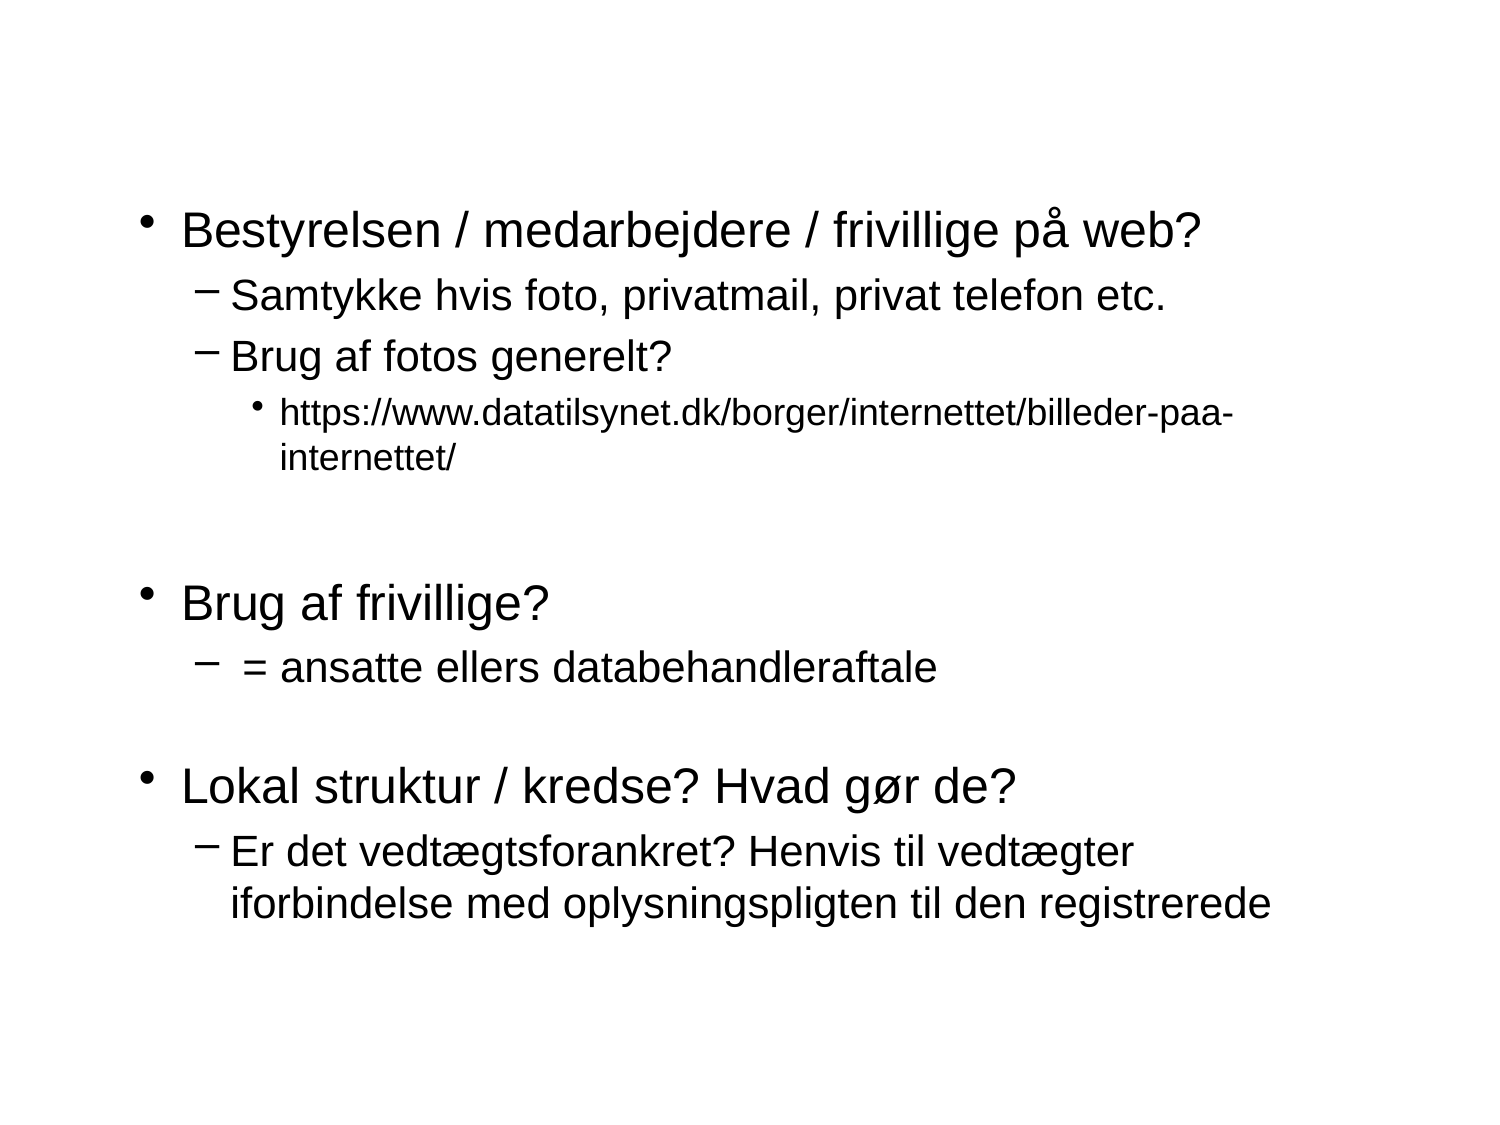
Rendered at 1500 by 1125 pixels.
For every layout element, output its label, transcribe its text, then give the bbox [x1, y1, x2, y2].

list Bestyrelsen / medarbejdere / frivillige på web? Samtykke hvis foto, privatmail, privat telefon etc. Brug af fotos generelt? https://www.datatilsynet.dk/borger/internettet/billeder-paa-internettet/ Brug af frivillige? = ansatte ellers databehandleraftale Lokal struktur / kredse? Hvad gør de? Er det vedtægtsforankret? Henvis til vedtægter iforbindelse med oplysningspligten til den registrerede [123, 190, 1365, 1035]
